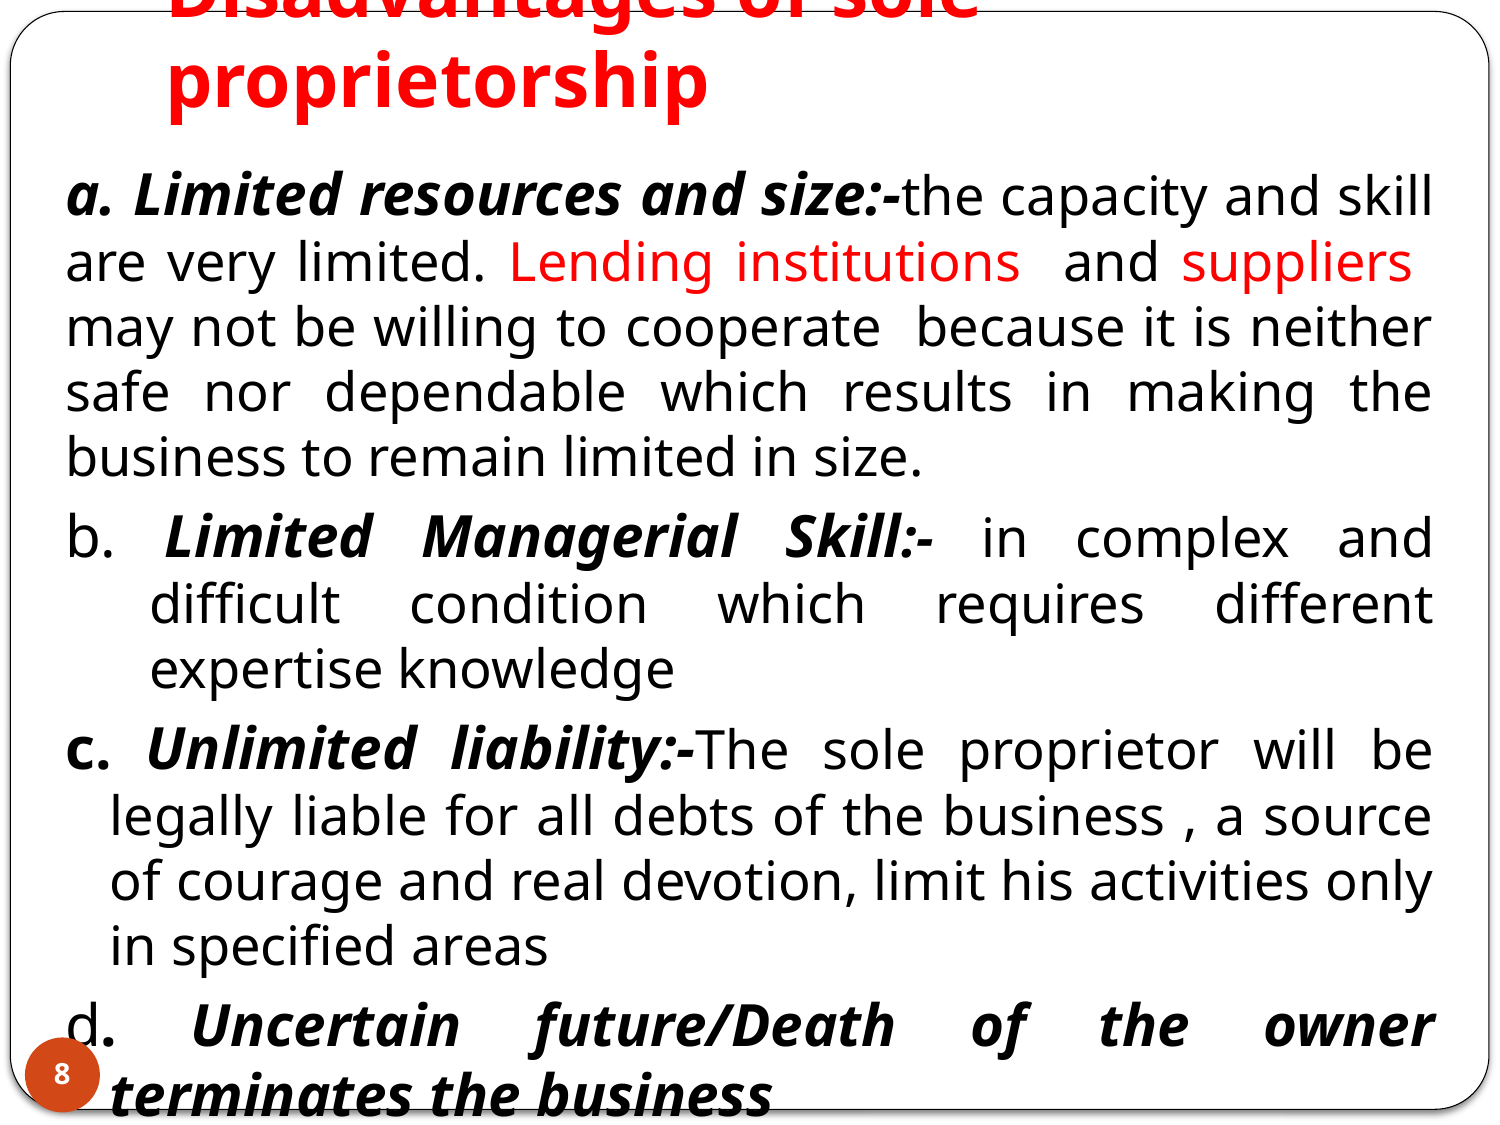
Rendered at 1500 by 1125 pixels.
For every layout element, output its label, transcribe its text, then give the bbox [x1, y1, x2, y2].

title Disadvantages of sole proprietorship [150, 24, 1425, 138]
list a. Limited resources and size:-the capacity and skill are very limited. Lending institutions and suppliers may not be willing to cooperate because it is neither safe nor dependable which results in making the business to remain limited in size. b. Limited Managerial Skill:- in complex and difficult condition which requires different expertise knowledge c. Unlimited liability:-The sole proprietor will be legally liable for all debts of the business , a source of courage and real devotion, limit his activities only in specified areas d. Uncertain future/Death of the owner terminates the business e. Difficulty in hiring and keeping high achievement employees [50, 149, 1450, 1100]
slide_number 8 [24, 1037, 100, 1113]
